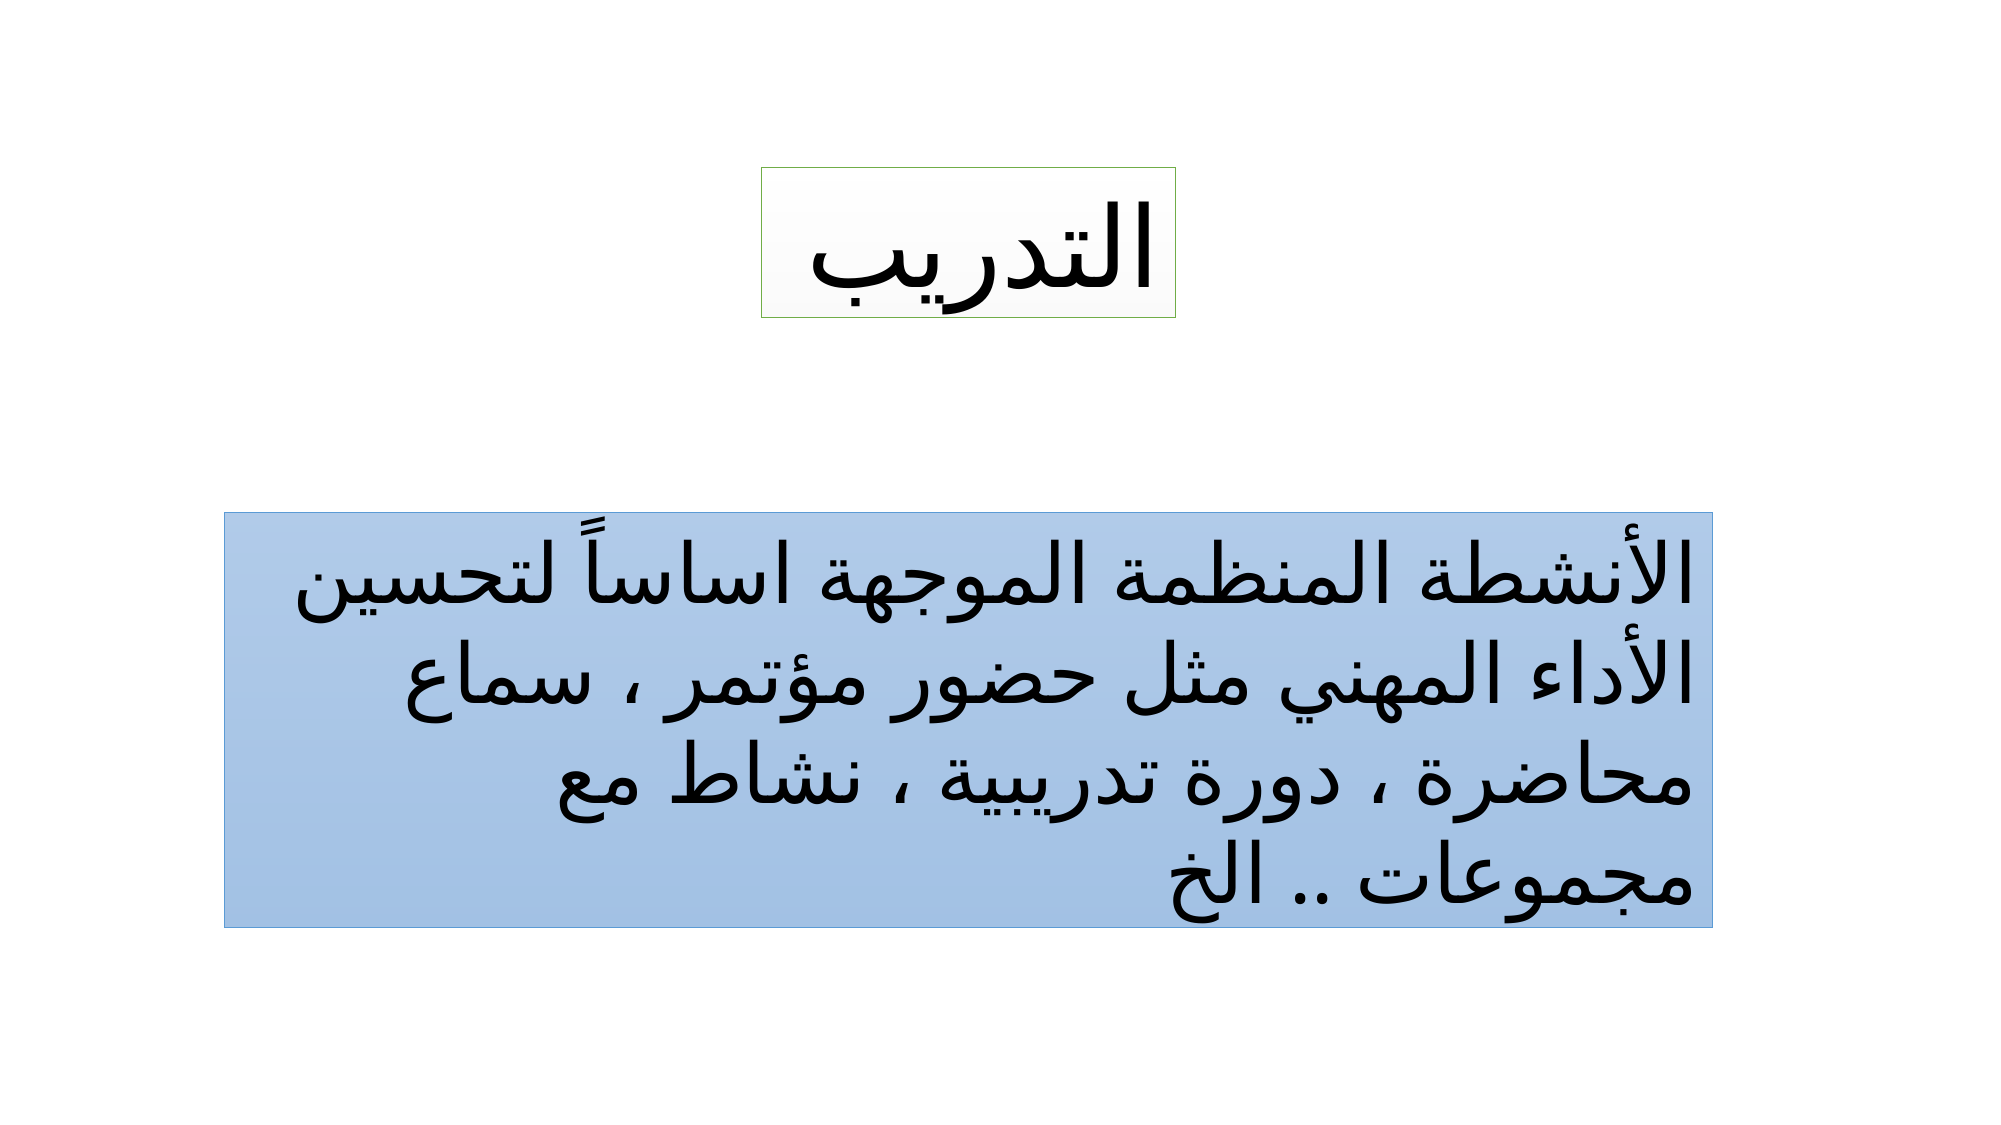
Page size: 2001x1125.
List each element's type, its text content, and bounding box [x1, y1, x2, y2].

text_box التدريب [761, 167, 1176, 318]
text_box الأنشطة المنظمة الموجهة اساساً لتحسين الأداء المهني مثل حضور مؤتمر ، سماع محاضرة ، دورة تدريبية ، نشاط مع مجموعات .. الخ [224, 512, 1713, 928]
